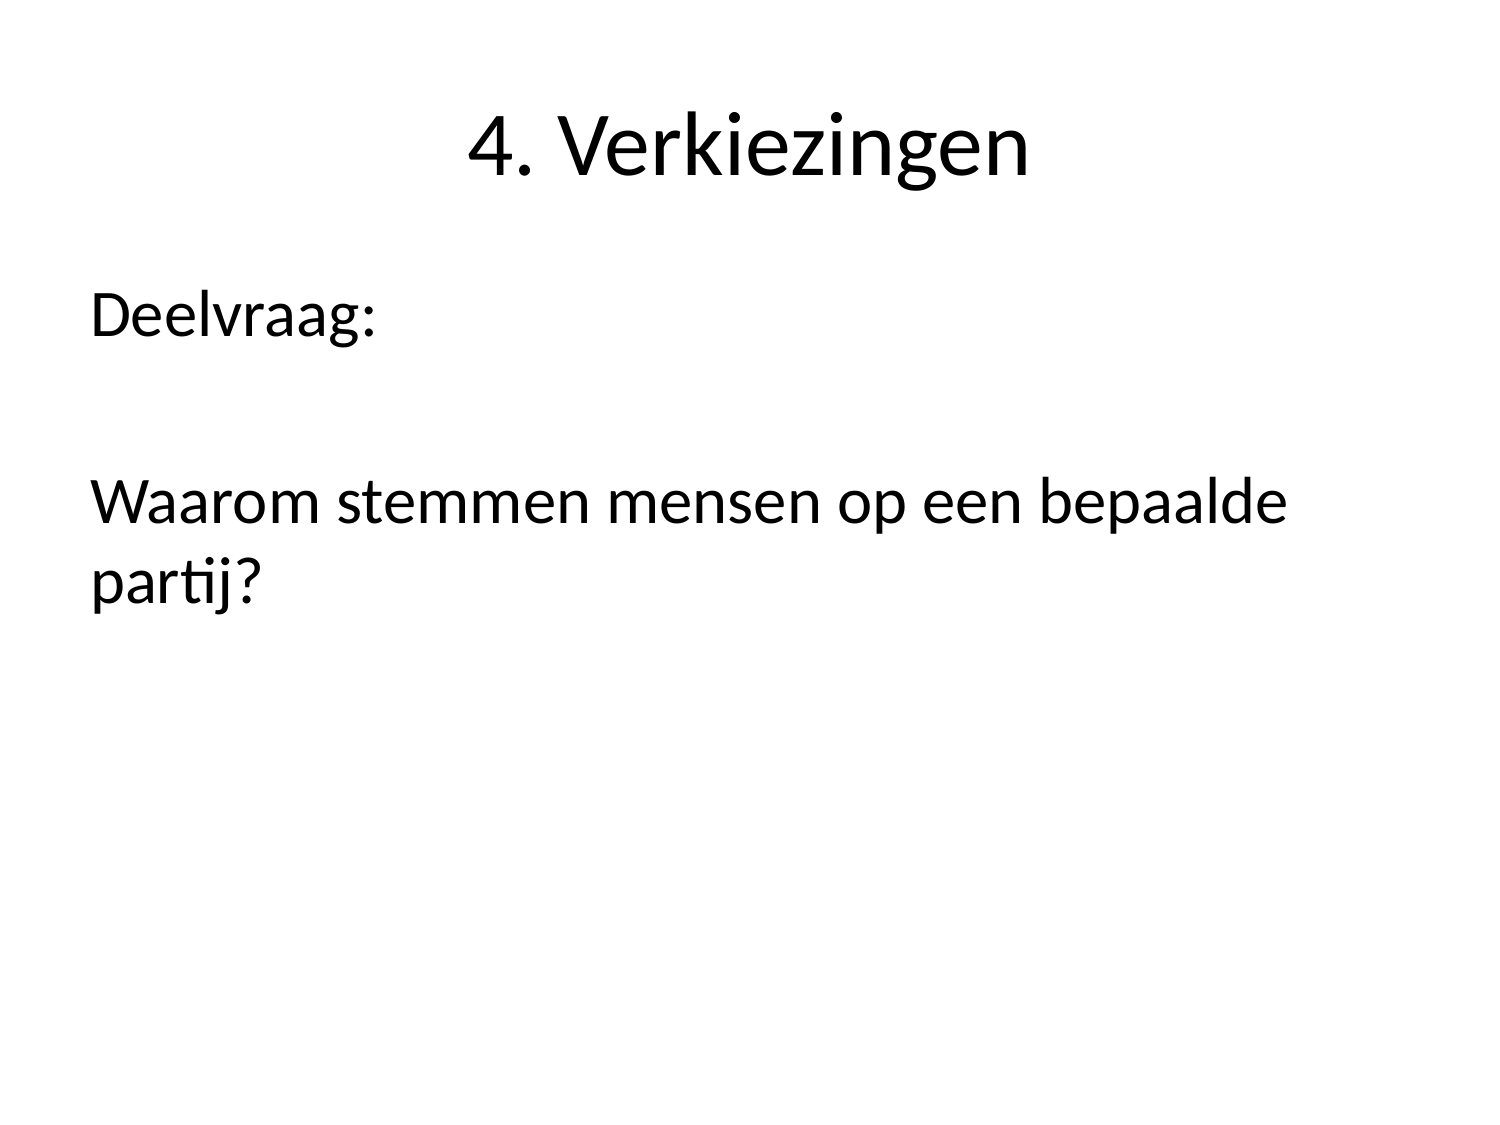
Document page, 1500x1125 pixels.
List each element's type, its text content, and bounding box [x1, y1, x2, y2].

title 4. Verkiezingen [75, 45, 1425, 233]
list Deelvraag: Waarom stemmen mensen op een bepaalde partij? [75, 262, 1425, 1005]
